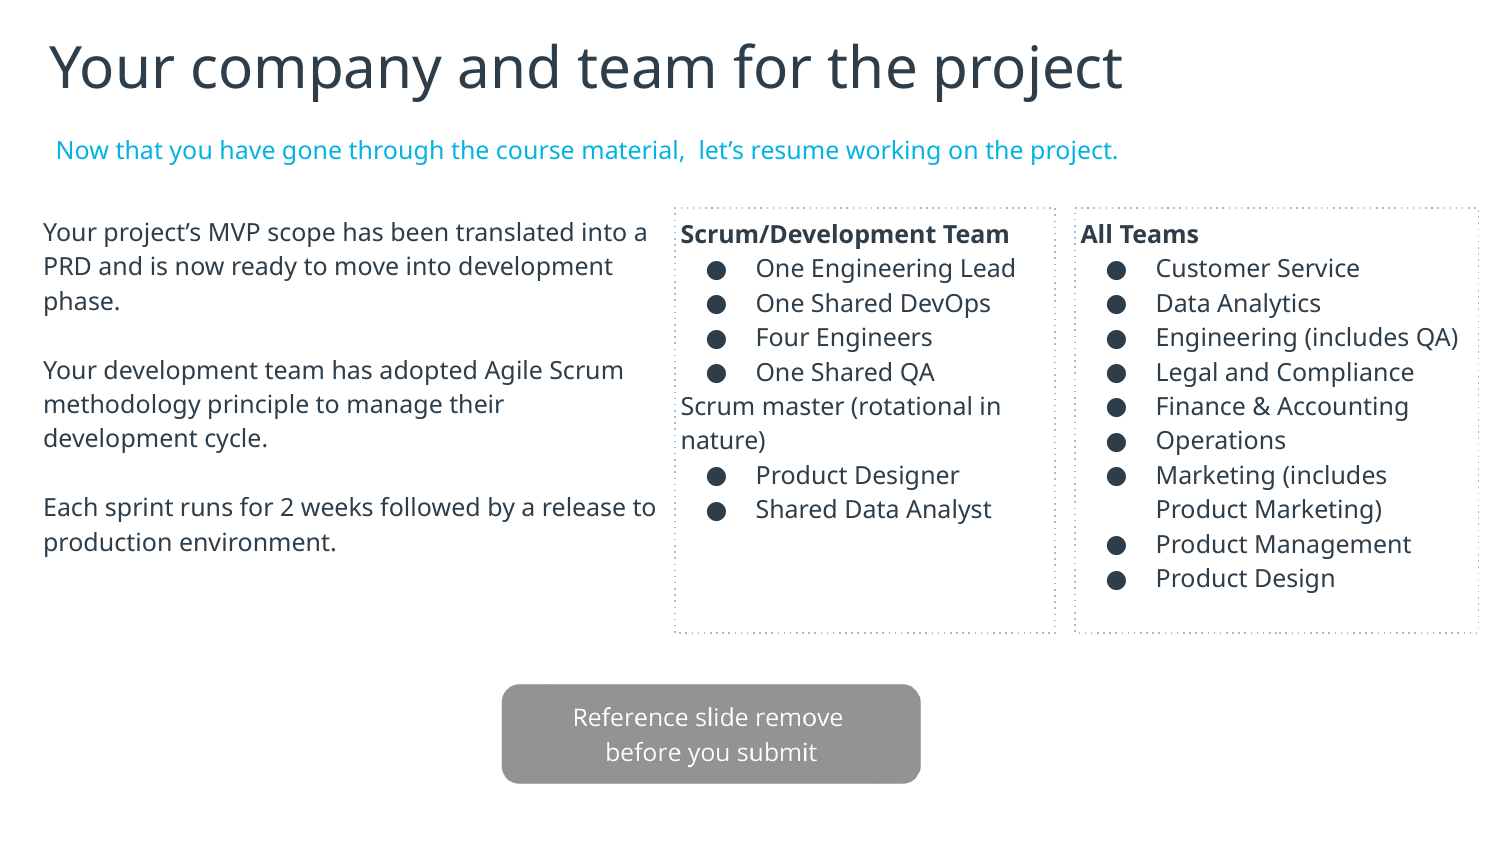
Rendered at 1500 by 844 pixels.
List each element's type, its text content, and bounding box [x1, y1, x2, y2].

picture [497, 681, 924, 788]
list Scrum/Development Team One Engineering Lead One Shared DevOps Four Engineers One Shared QA Scrum master (rotational in nature) Product Designer Shared Data Analyst [675, 208, 1056, 633]
list Your project’s MVP scope has been translated into a PRD and is now ready to move into development phase. Your development team has adopted Agile Scrum methodology principle to manage their development cycle. Each sprint runs for 2 weeks followed by a release to production environment. [37, 206, 667, 624]
title Your company and team for the project [44, 24, 1475, 123]
list Now that you have gone through the course material, let’s resume working on the project. [50, 124, 1400, 176]
list All Teams Customer Service Data Analytics Engineering (includes QA) Legal and Compliance Finance & Accounting Operations Marketing (includes Product Marketing) Product Management Product Design [1074, 208, 1479, 633]
